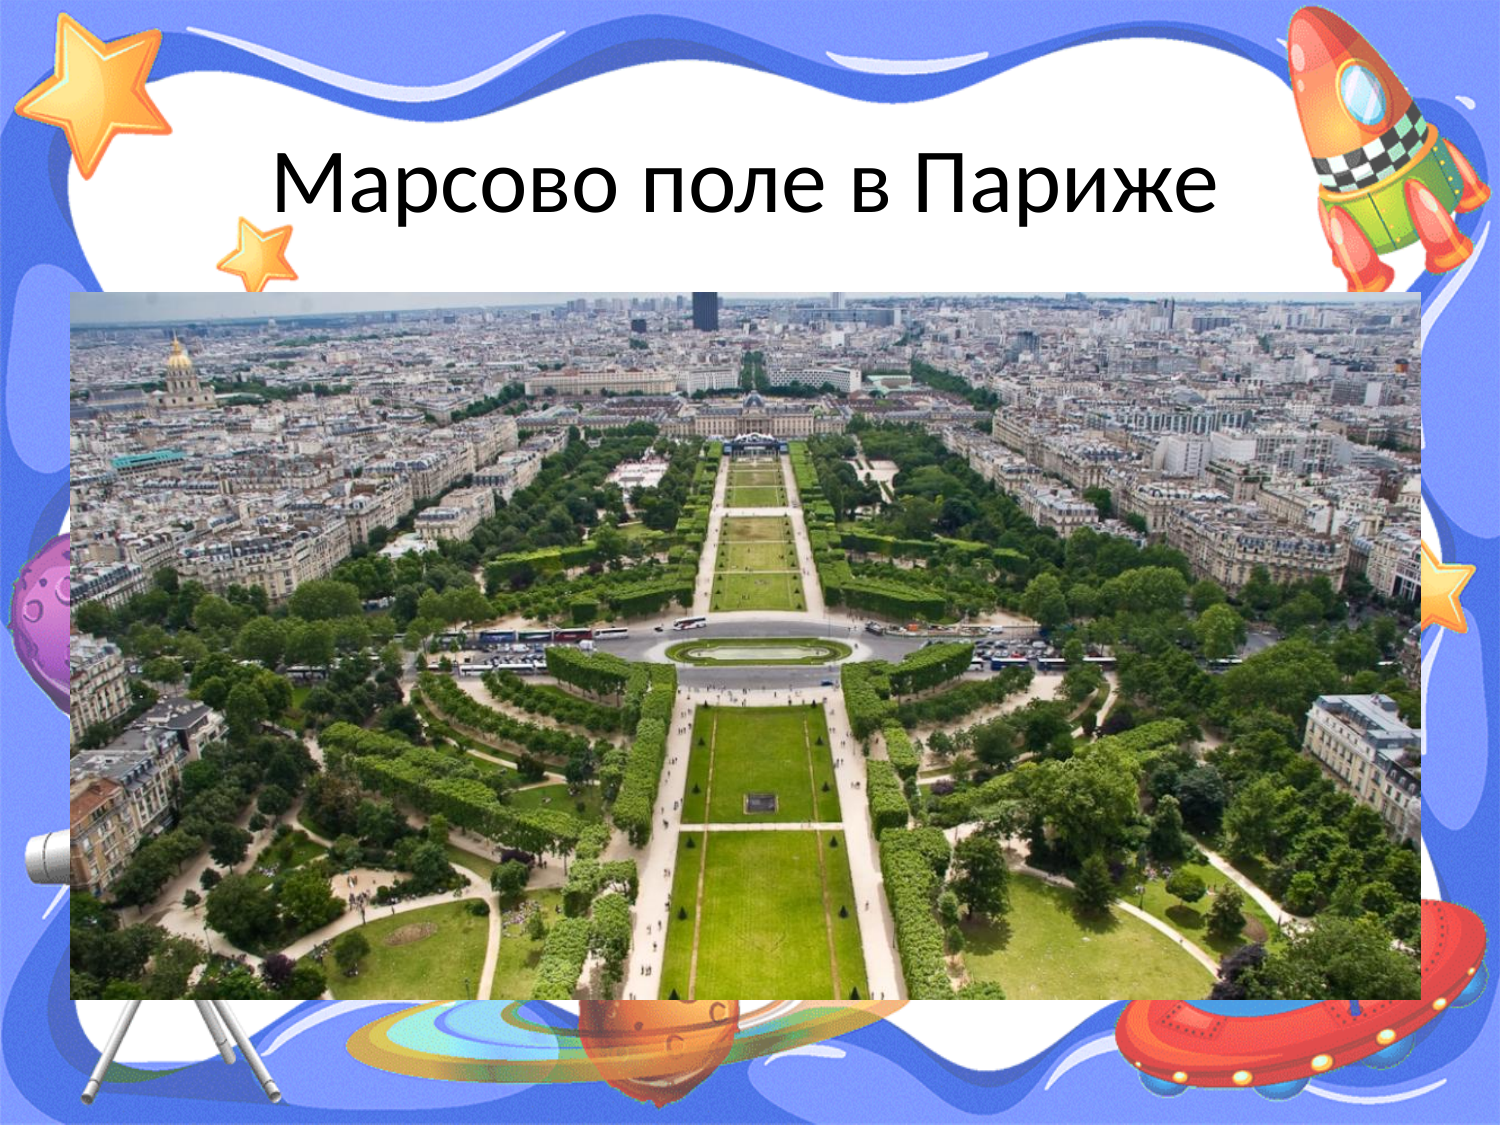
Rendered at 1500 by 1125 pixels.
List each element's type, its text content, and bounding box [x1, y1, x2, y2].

title Марсово поле в Париже [70, 82, 1421, 270]
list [70, 292, 1421, 1000]
